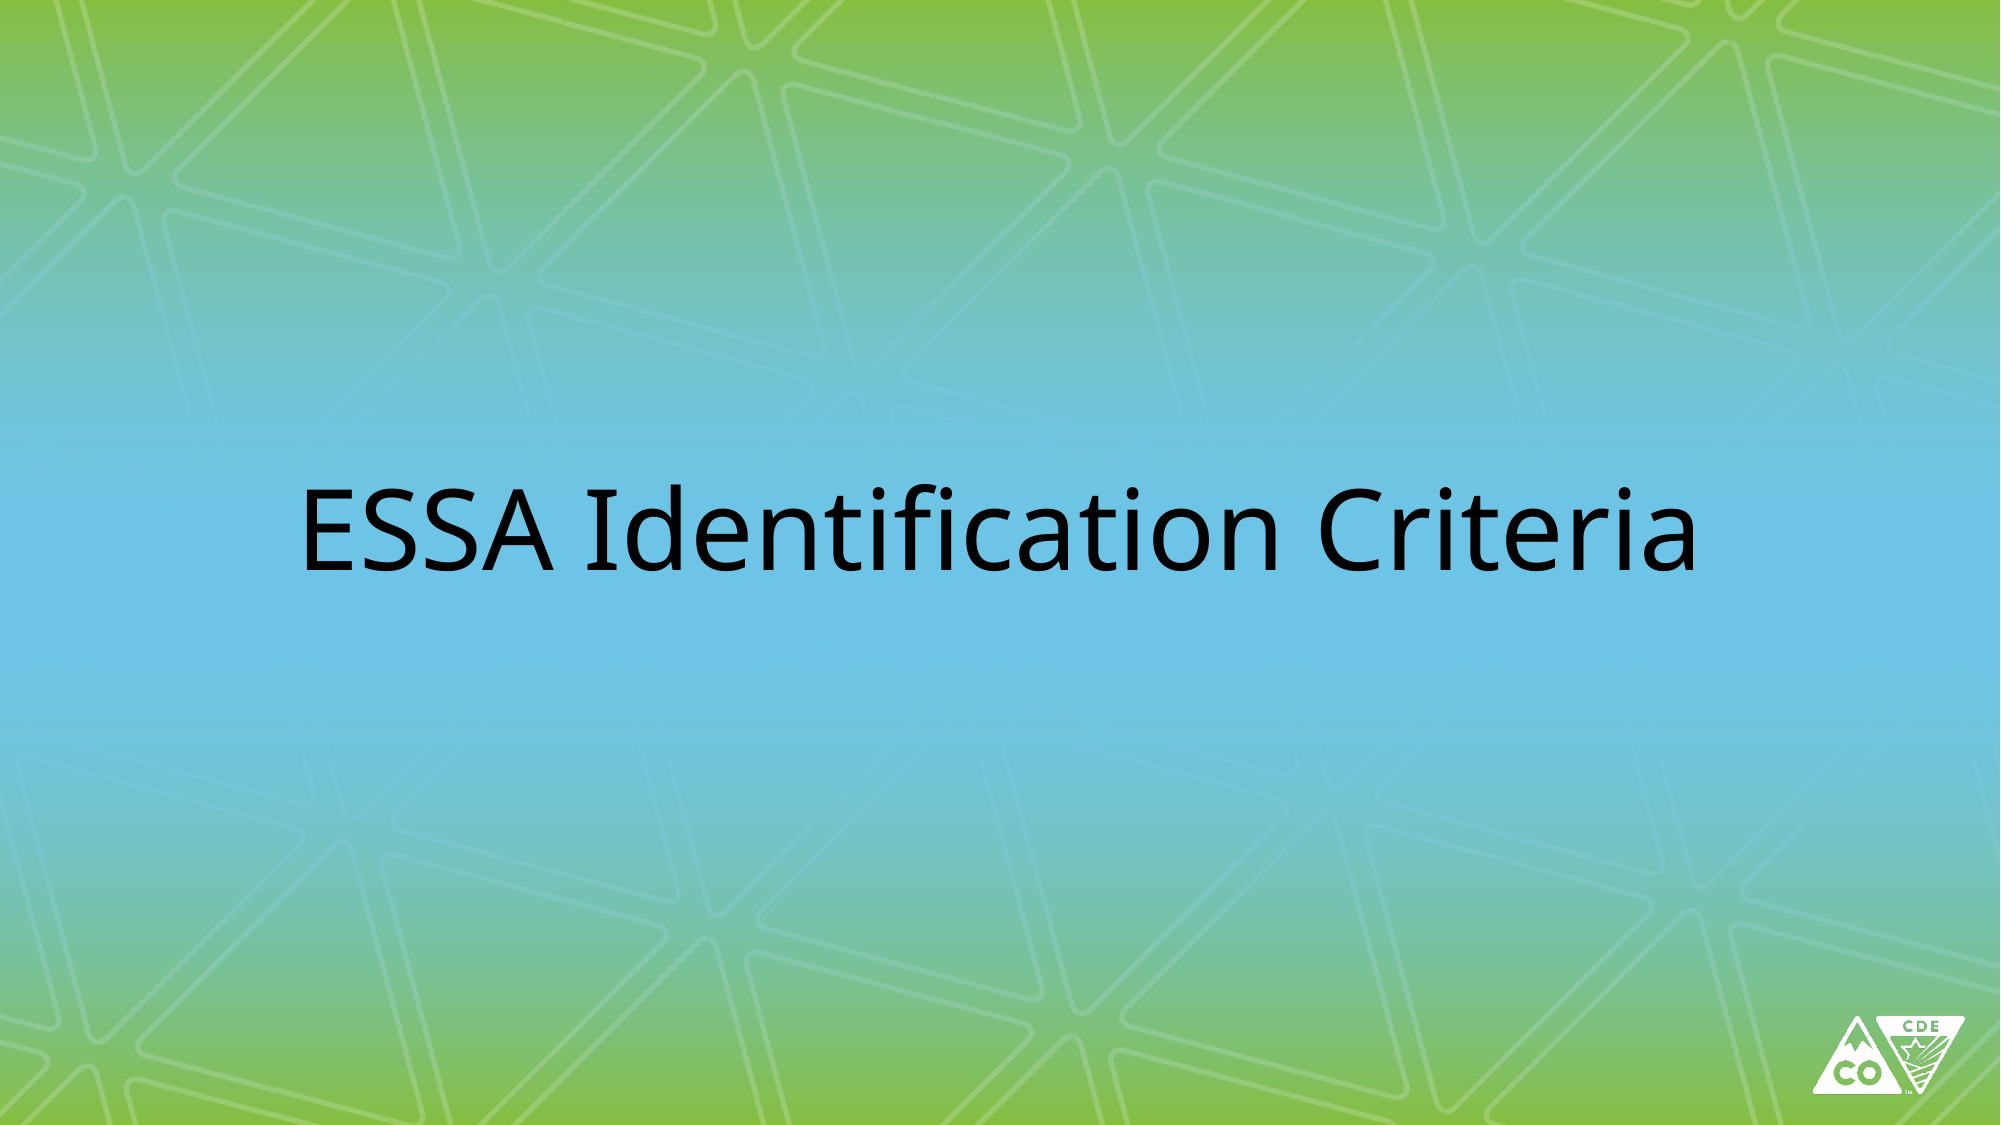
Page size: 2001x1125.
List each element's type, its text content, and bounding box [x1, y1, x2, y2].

picture [0, 0, 2000, 1125]
title ESSA Identification Criteria [150, 338, 1850, 730]
